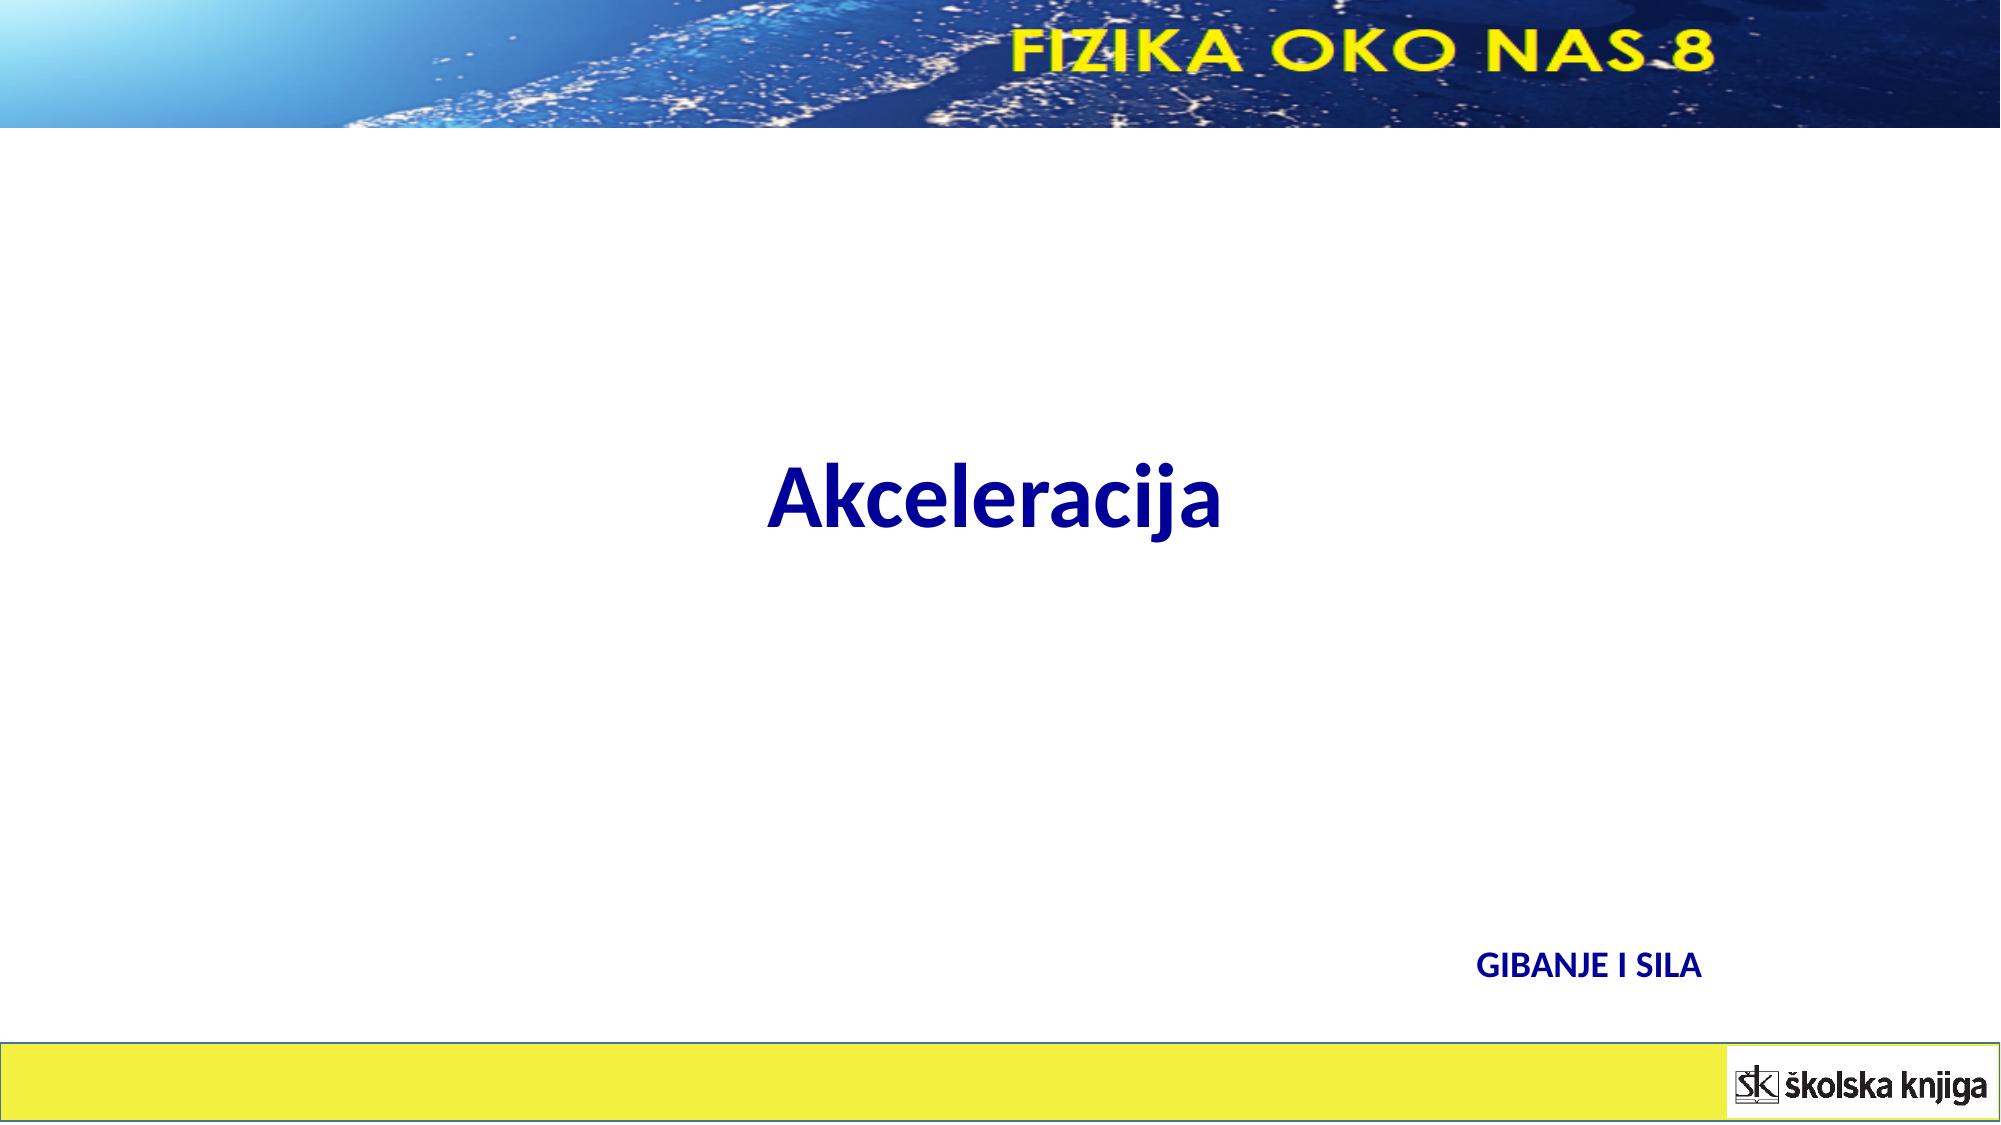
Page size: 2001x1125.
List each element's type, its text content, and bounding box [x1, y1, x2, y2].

picture [0, 0, 2000, 128]
subtitle GIBANJE I SILA [1362, 937, 1727, 1050]
title Akceleracija [145, 376, 1846, 619]
picture [1727, 1046, 1998, 1118]
